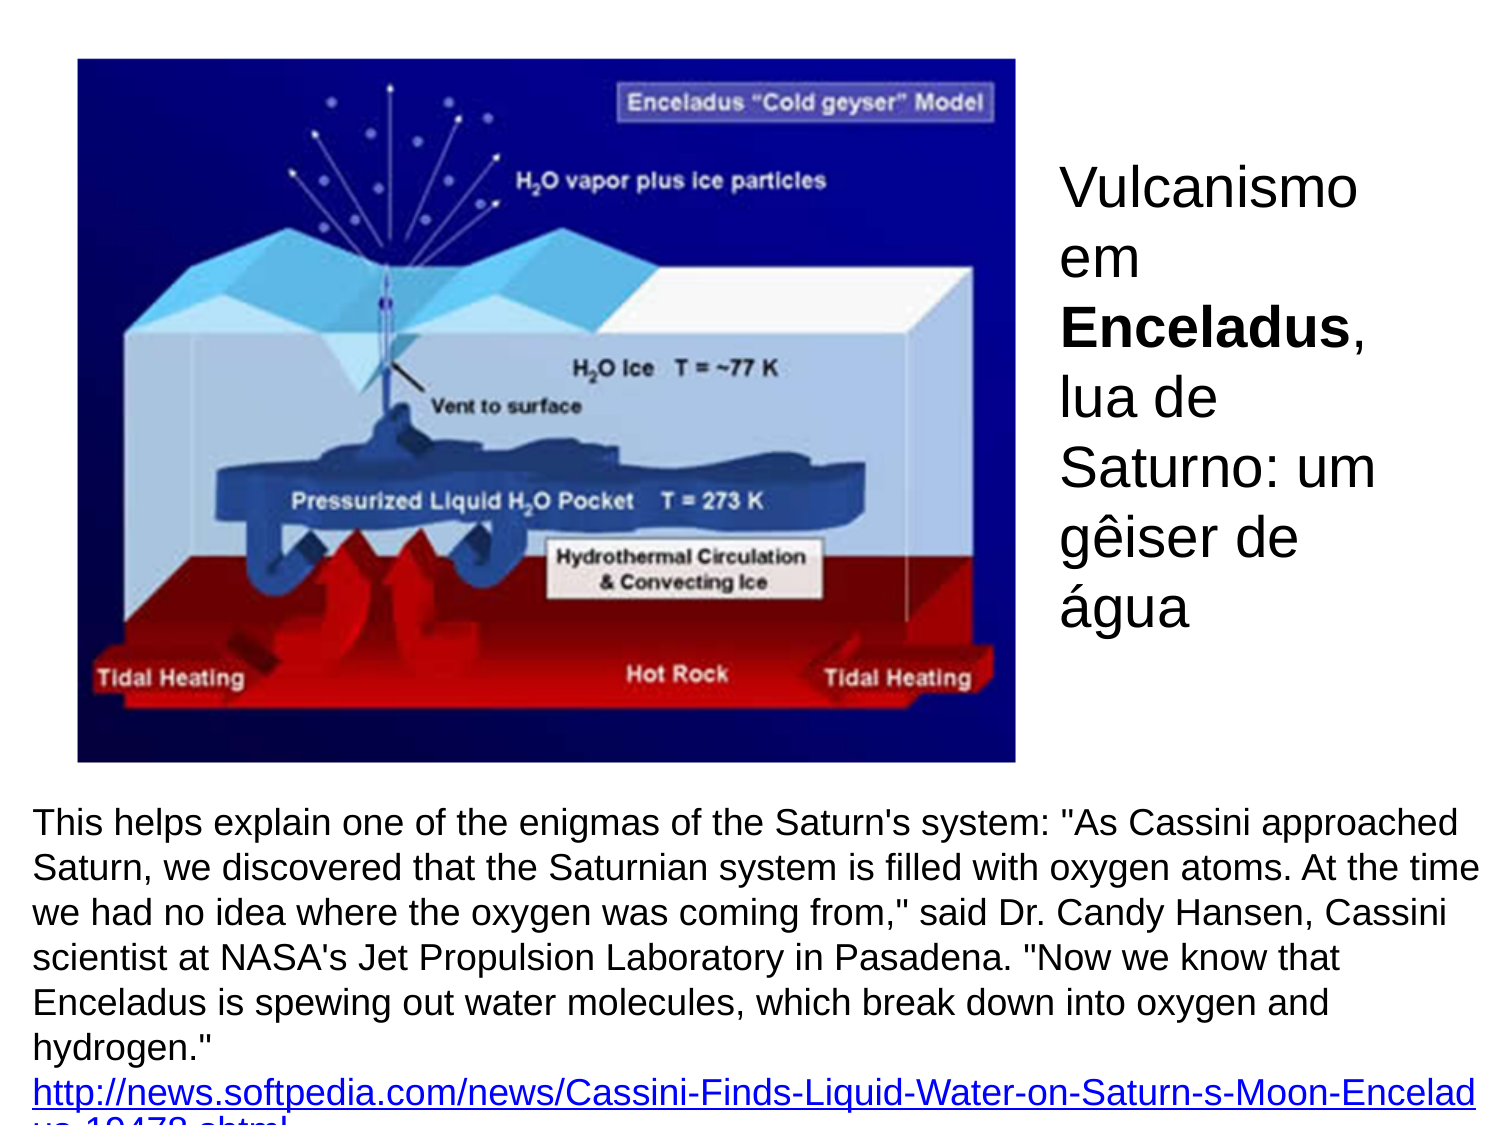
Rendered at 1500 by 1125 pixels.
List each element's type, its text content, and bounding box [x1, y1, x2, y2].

text_box This helps explain one of the enigmas of the Saturn's system: "As Cassini approached Saturn, we discovered that the Saturnian system is filled with oxygen atoms. At the time we had no idea where the oxygen was coming from," said Dr. Candy Hansen, Cassini scientist at NASA's Jet Propulsion Laboratory in Pasadena. "Now we know that Enceladus is spewing out water molecules, which break down into oxygen and hydrogen." http://news.softpedia.com/news/Cassini-Finds-Liquid-Water-on-Saturn-s-Moon-Enceladus-19478.shtml [17, 790, 1500, 1125]
text_box Vulcanismo em Enceladus, lua de Saturno: um gêiser de água [1045, 141, 1409, 646]
picture [73, 54, 1020, 764]
